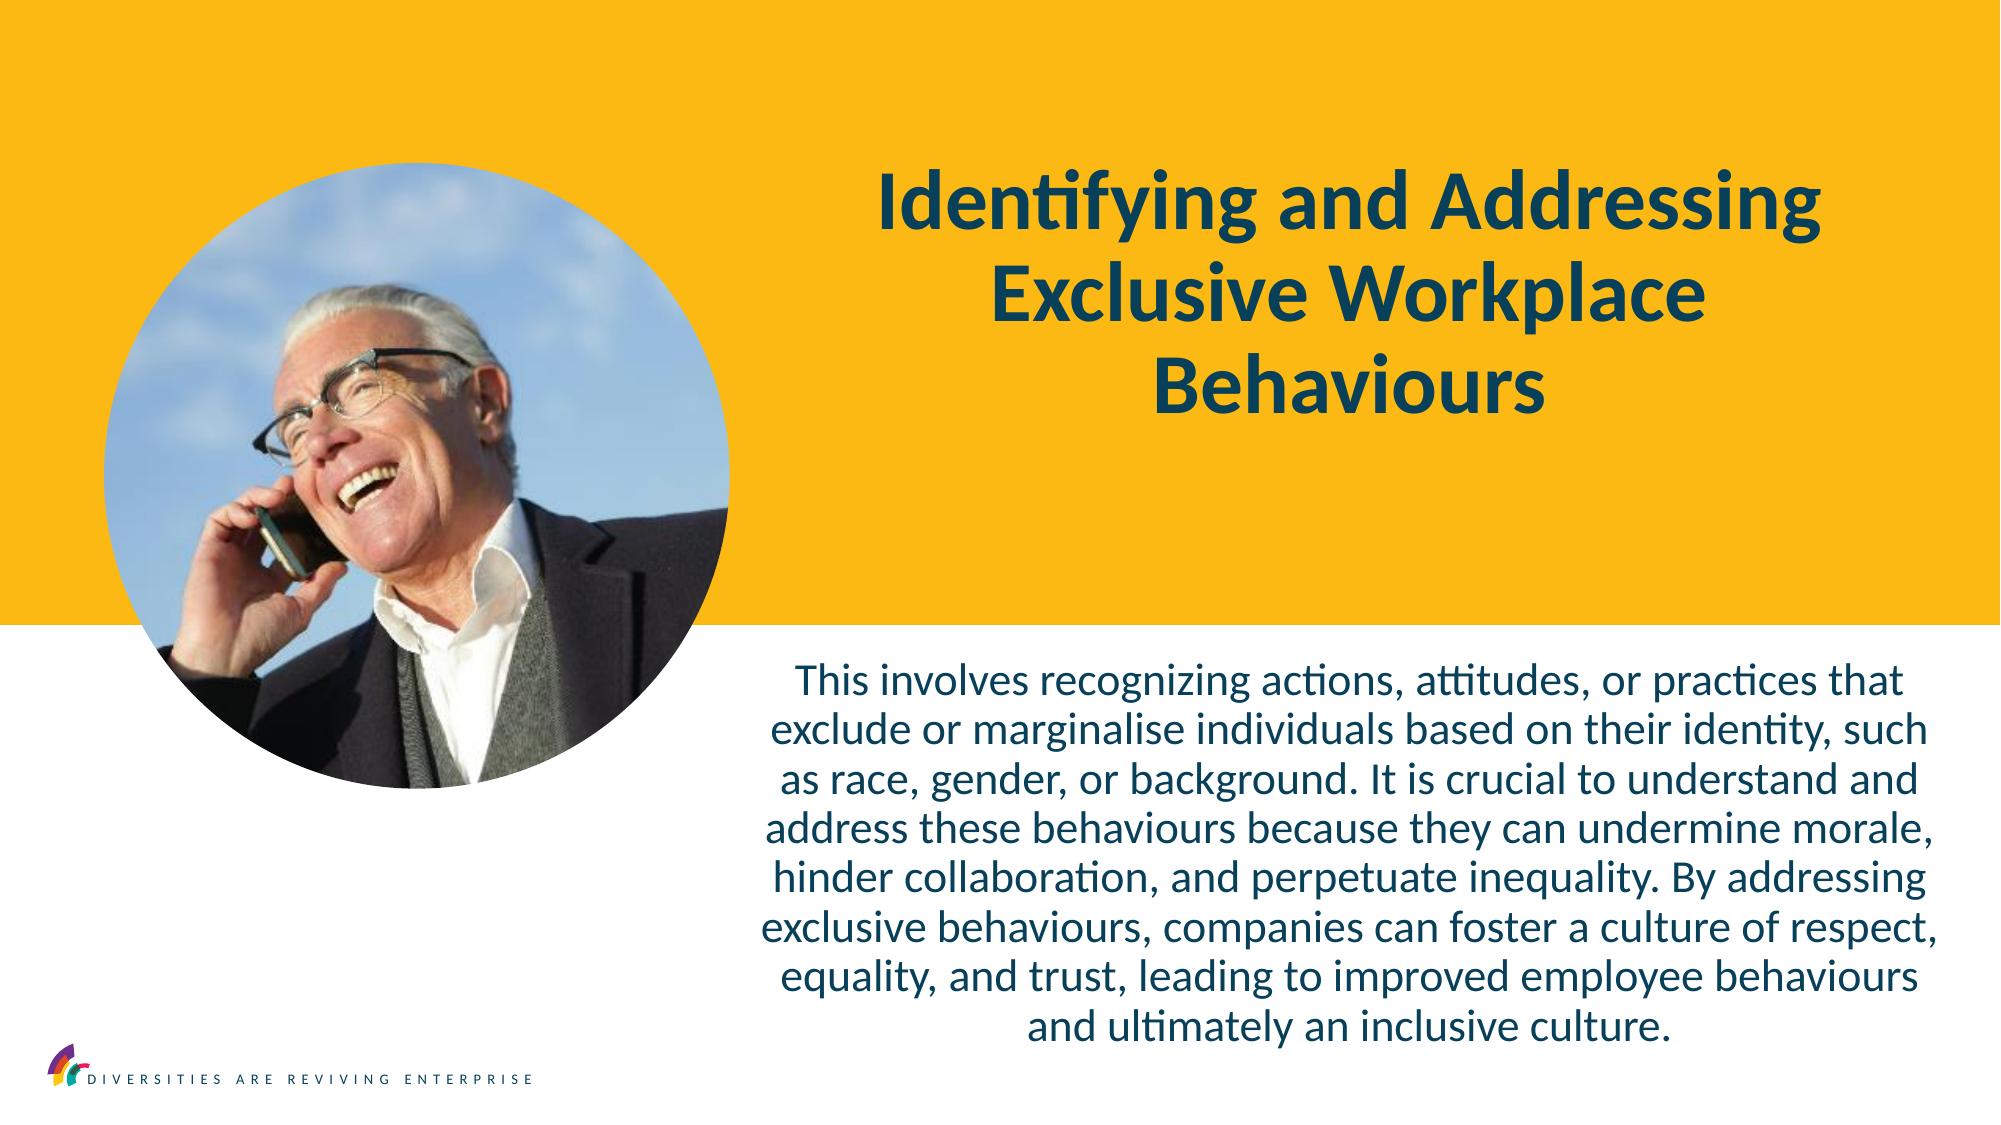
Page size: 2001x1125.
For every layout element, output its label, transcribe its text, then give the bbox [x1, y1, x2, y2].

picture [103, 162, 730, 789]
list This involves recognizing actions, attitudes, or practices that exclude or marginalise individuals based on their identity, such as race, gender, or background. It is crucial to understand and address these behaviours because they can undermine morale, hinder collaboration, and perpetuate inequality. By addressing exclusive behaviours, companies can foster a culture of respect, equality, and trust, leading to improved employee behaviours and ultimately an inclusive culture. [742, 648, 1958, 974]
list Identifying and Addressing Exclusive Workplace Behaviours [829, 262, 1871, 418]
